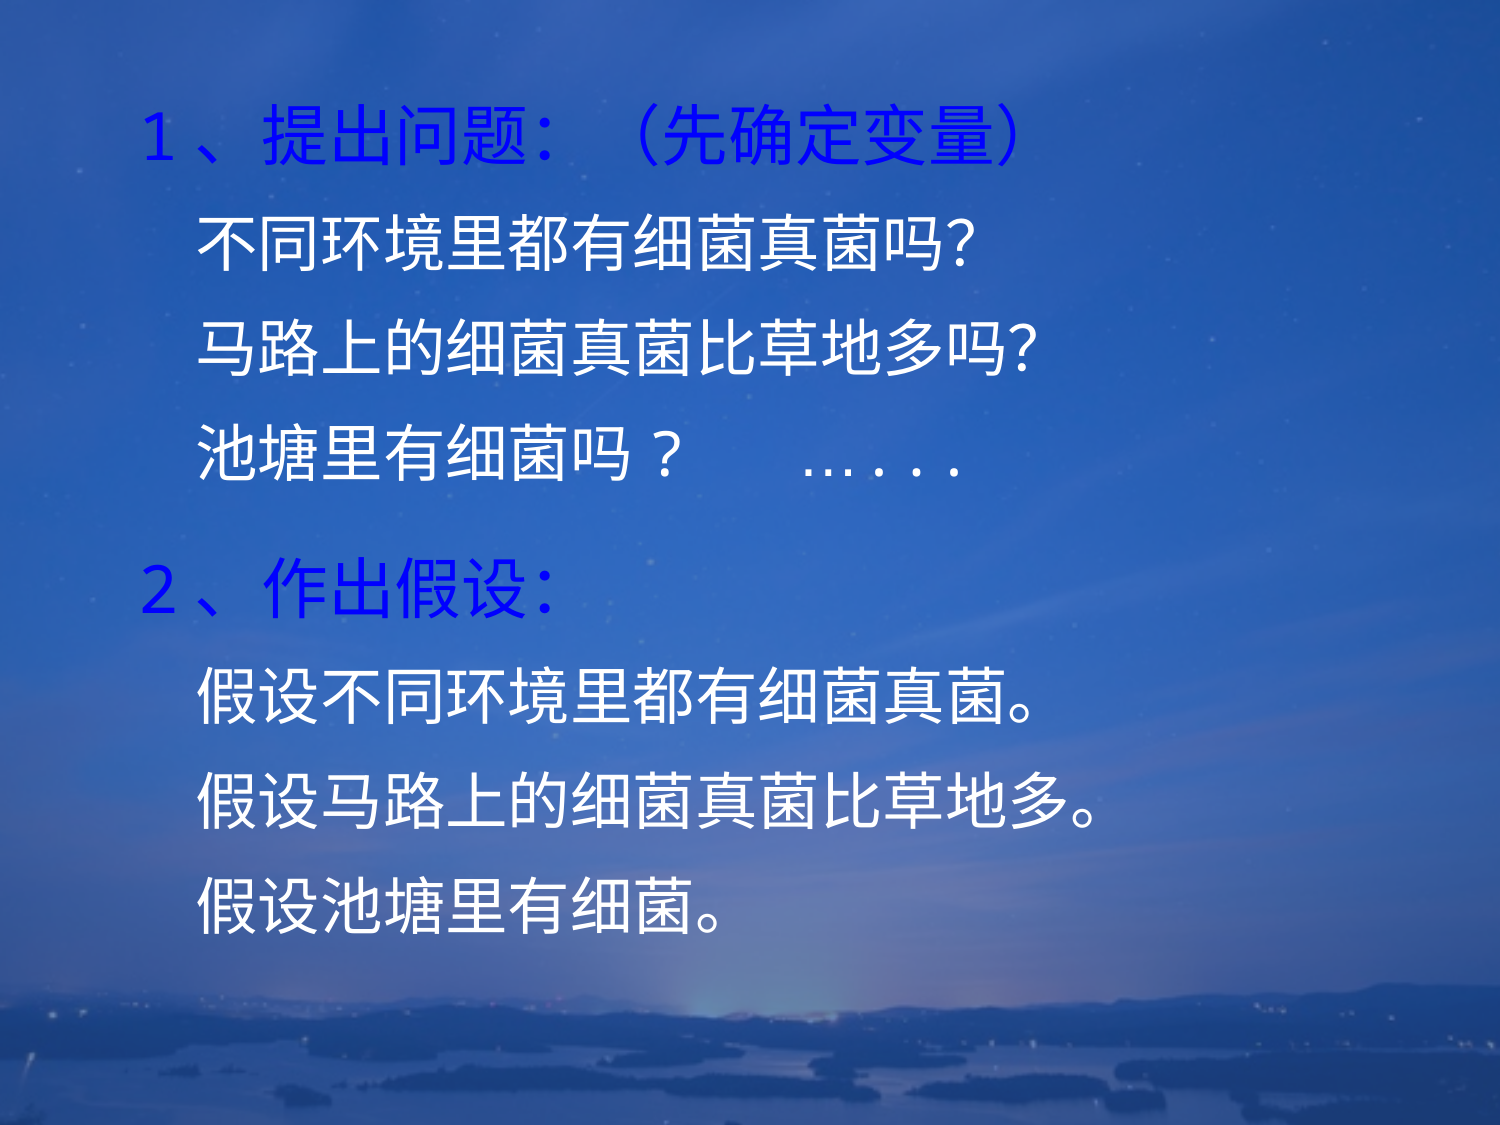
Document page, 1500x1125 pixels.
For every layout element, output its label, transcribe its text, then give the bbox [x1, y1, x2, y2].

text_box 1、提出问题：（先确定变量） 不同环境里都有细菌真菌吗？ 马路上的细菌真菌比草地多吗？ 池塘里有细菌吗? …... 2、作出假设： 假设不同环境里都有细菌真菌。 假设马路上的细菌真菌比草地多。 假设池塘里有细菌。 [123, 54, 1413, 950]
